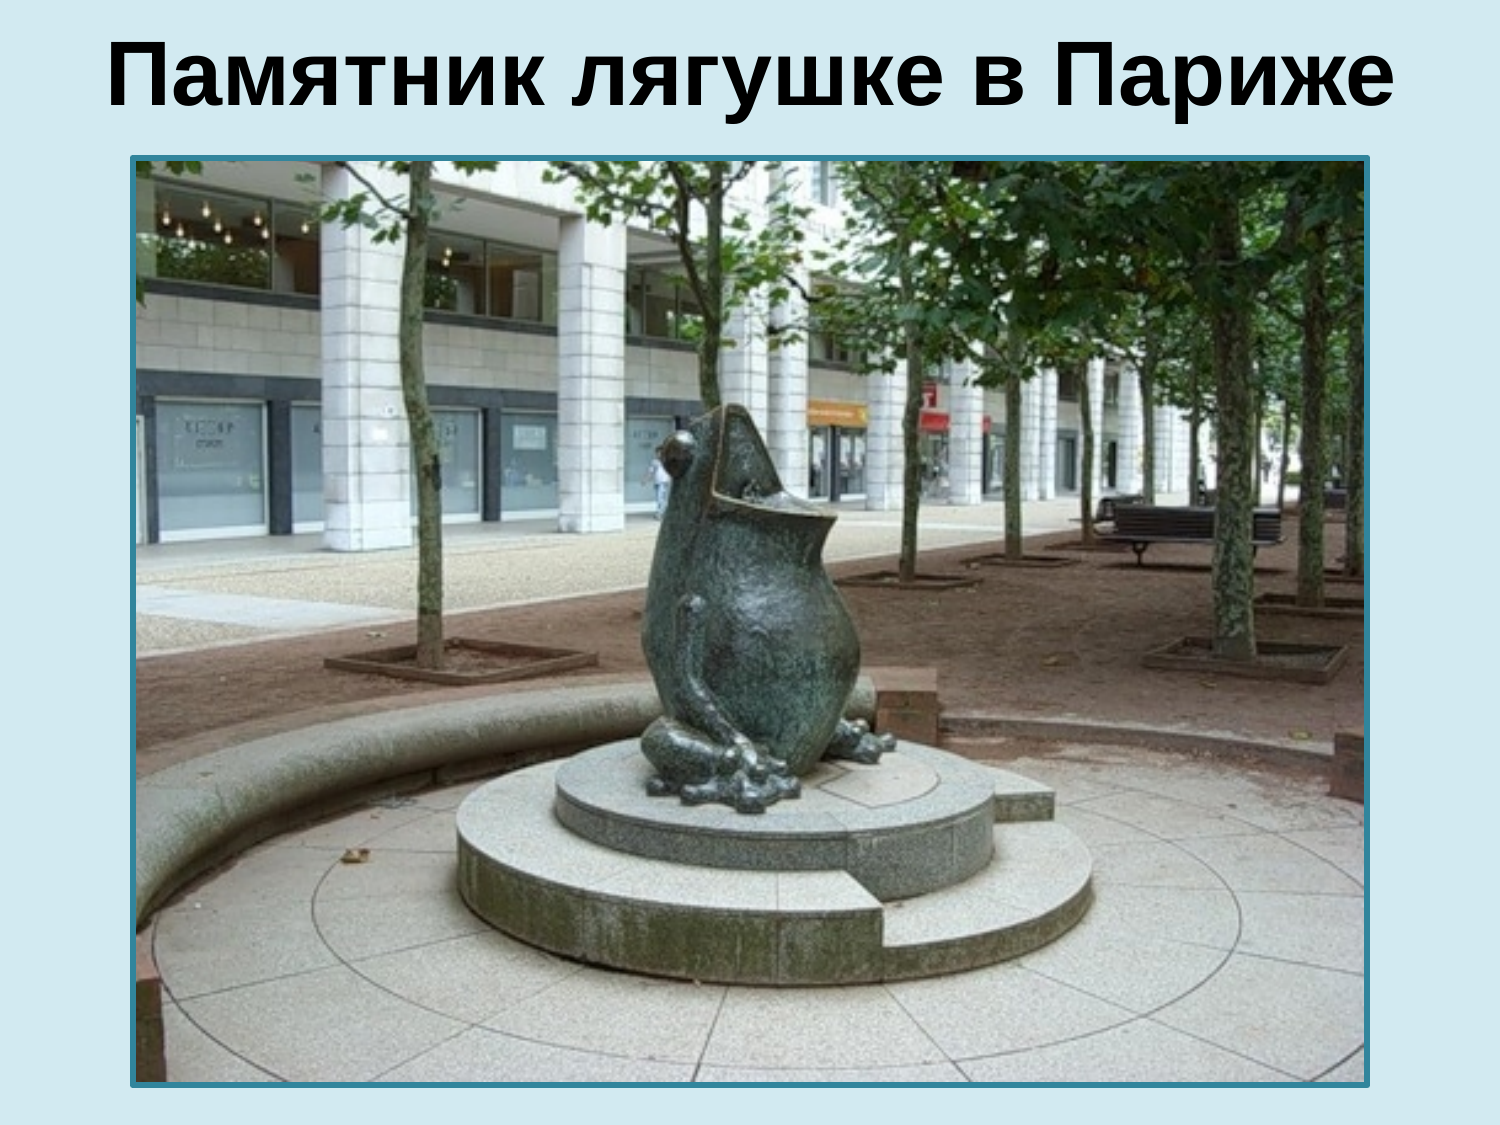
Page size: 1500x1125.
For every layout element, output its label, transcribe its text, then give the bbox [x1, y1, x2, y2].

title Памятник лягушке в Париже [76, 0, 1427, 138]
picture [135, 160, 1365, 1083]
